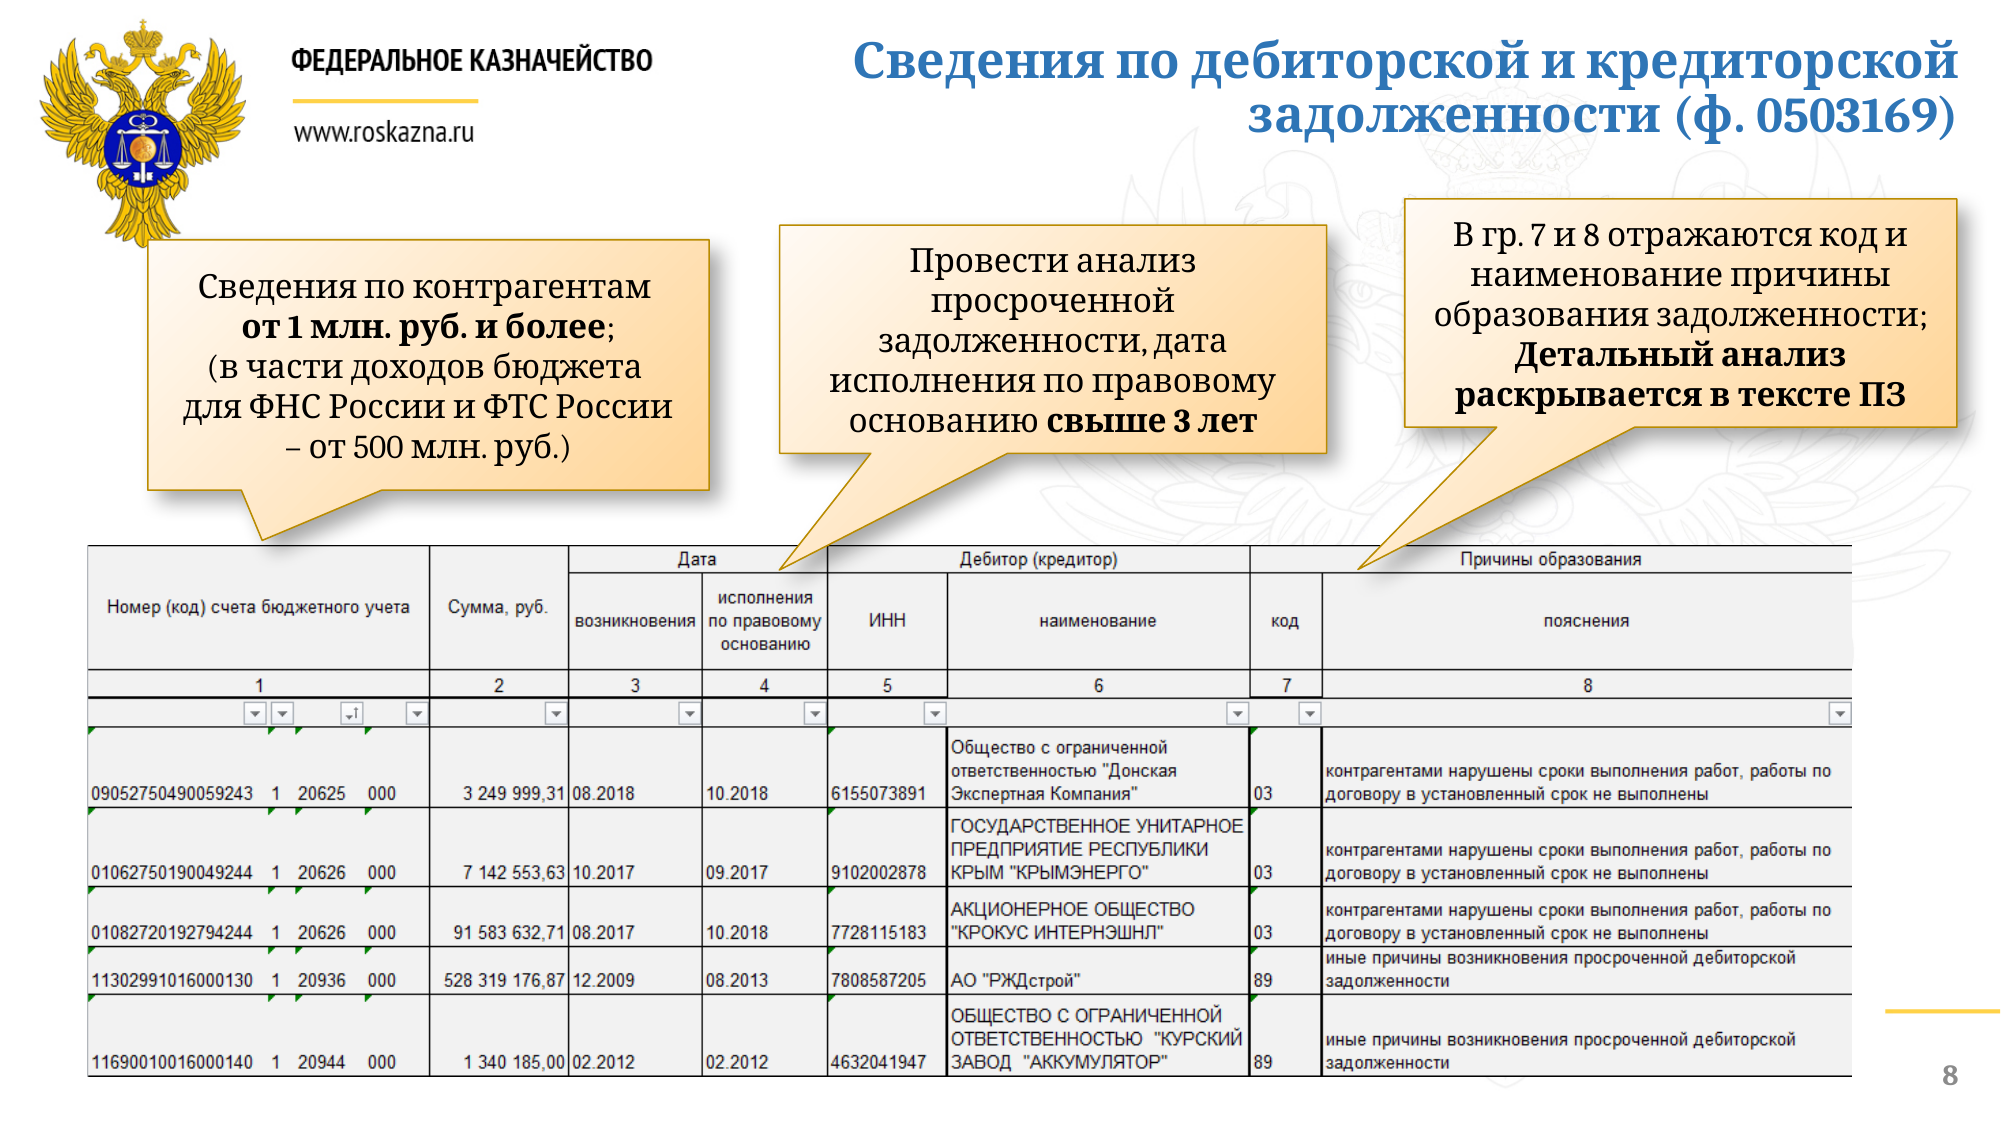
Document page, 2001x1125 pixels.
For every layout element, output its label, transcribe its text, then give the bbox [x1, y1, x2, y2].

text_box Провести анализ просроченной задолженности, дата исполнения по правовому основанию свыше 3 лет [778, 224, 1328, 545]
picture [0, 0, 2001, 1125]
text_box В гр. 7 и 8 отражаются код и наименование причины образования задолженности; Детальный анализ раскрывается в тексте ПЗ [1380, 198, 1958, 545]
text_box Сведения по контрагентам от 1 млн. руб. и более; (в части доходов бюджета для ФНС России и ФТС России – от 500 млн. руб.) [147, 238, 710, 542]
slide_number 8 [1892, 1043, 1974, 1104]
text_box Сведения по дебиторской и кредиторской задолженности (ф. 0503169) [630, 28, 1974, 151]
